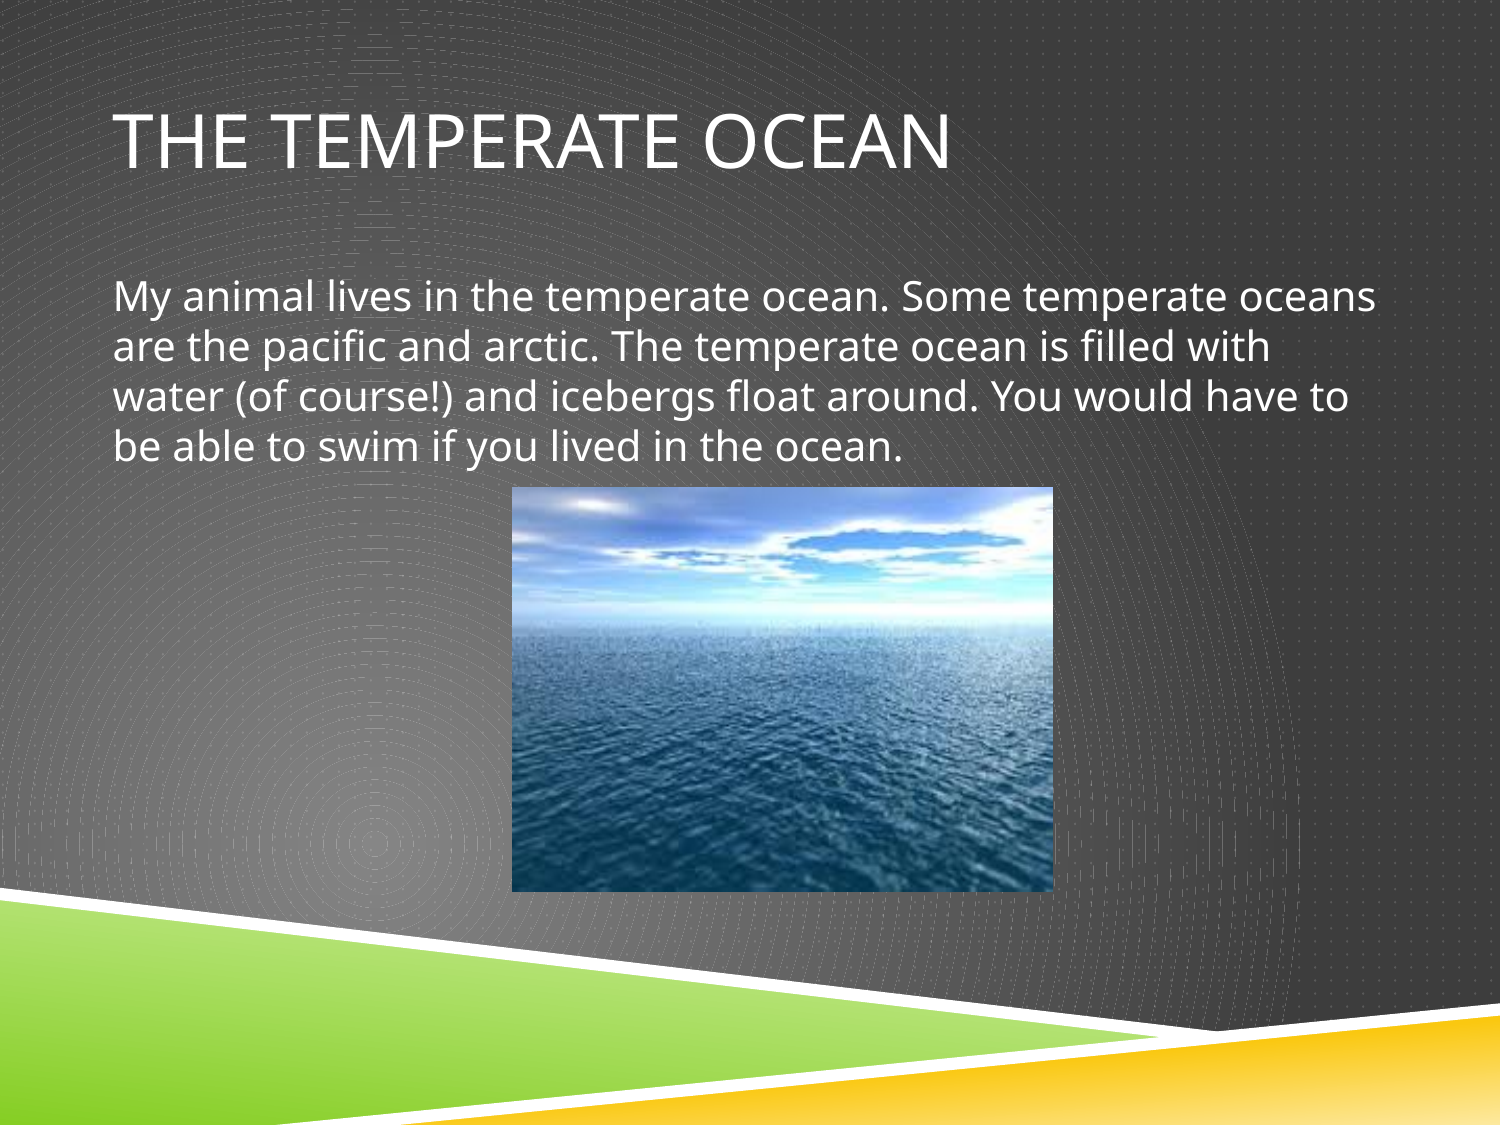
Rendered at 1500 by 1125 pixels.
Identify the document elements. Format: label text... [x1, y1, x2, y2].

title The temperate ocean [112, 45, 1388, 233]
picture [512, 487, 1053, 892]
list My animal lives in the temperate ocean. Some temperate oceans are the pacific and arctic. The temperate ocean is filled with water (of course!) and icebergs float around. You would have to be able to swim if you lived in the ocean. [112, 262, 1388, 875]
